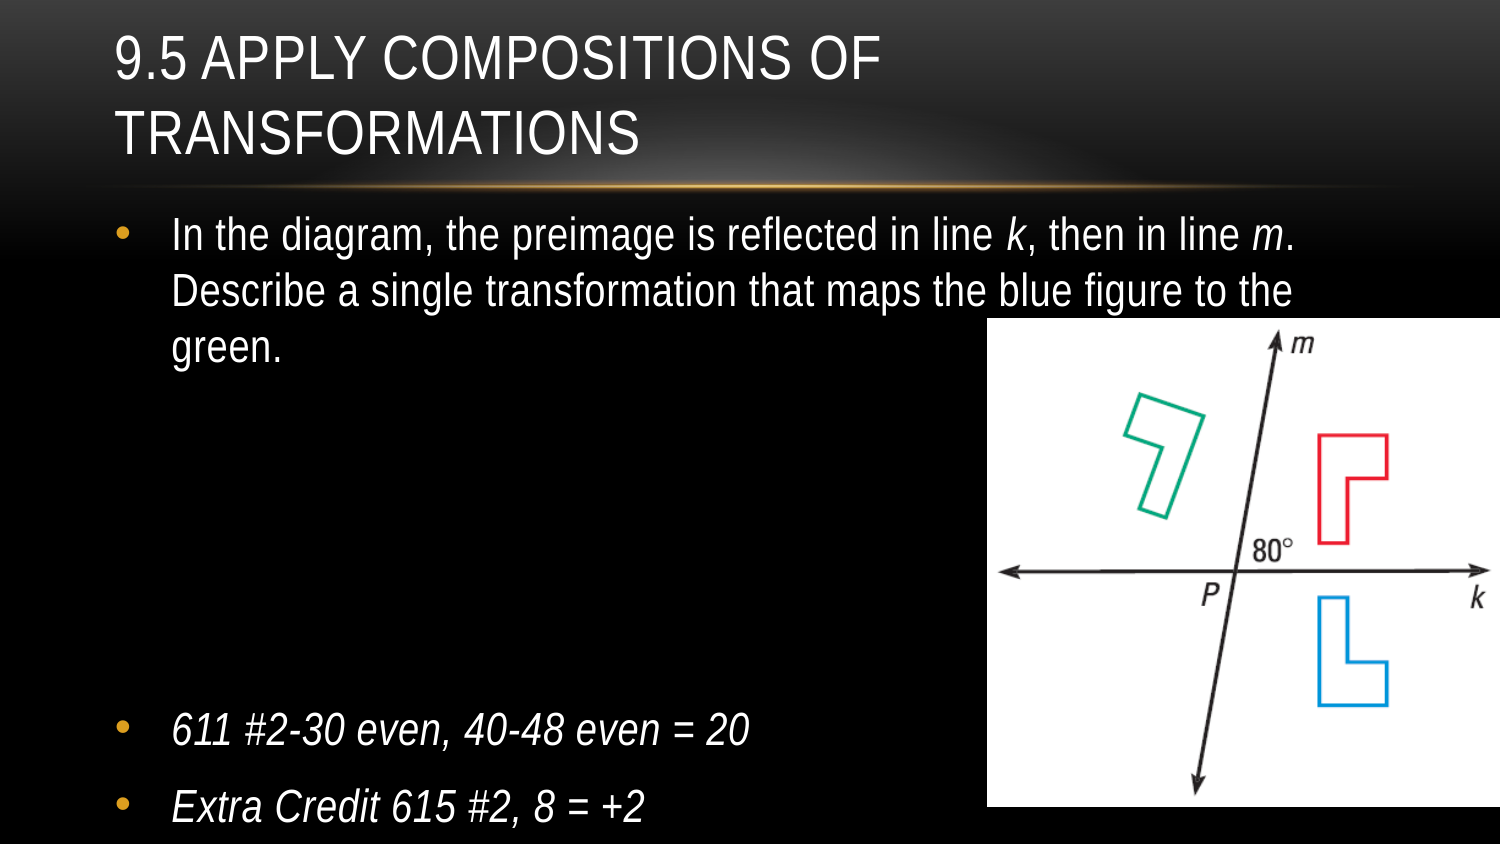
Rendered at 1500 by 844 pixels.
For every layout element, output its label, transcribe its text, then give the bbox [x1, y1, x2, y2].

list In the diagram, the preimage is reflected in line k, then in line m. Describe a single transformation that maps the blue figure to the green. 611 #2-30 even, 40-48 even = 20 Extra Credit 615 #2, 8 = +2 [99, 196, 1400, 844]
picture [0, 0, 1497, 300]
title 9.5 Apply Compositions of Transformations [99, 33, 1400, 175]
picture [987, 318, 1500, 807]
